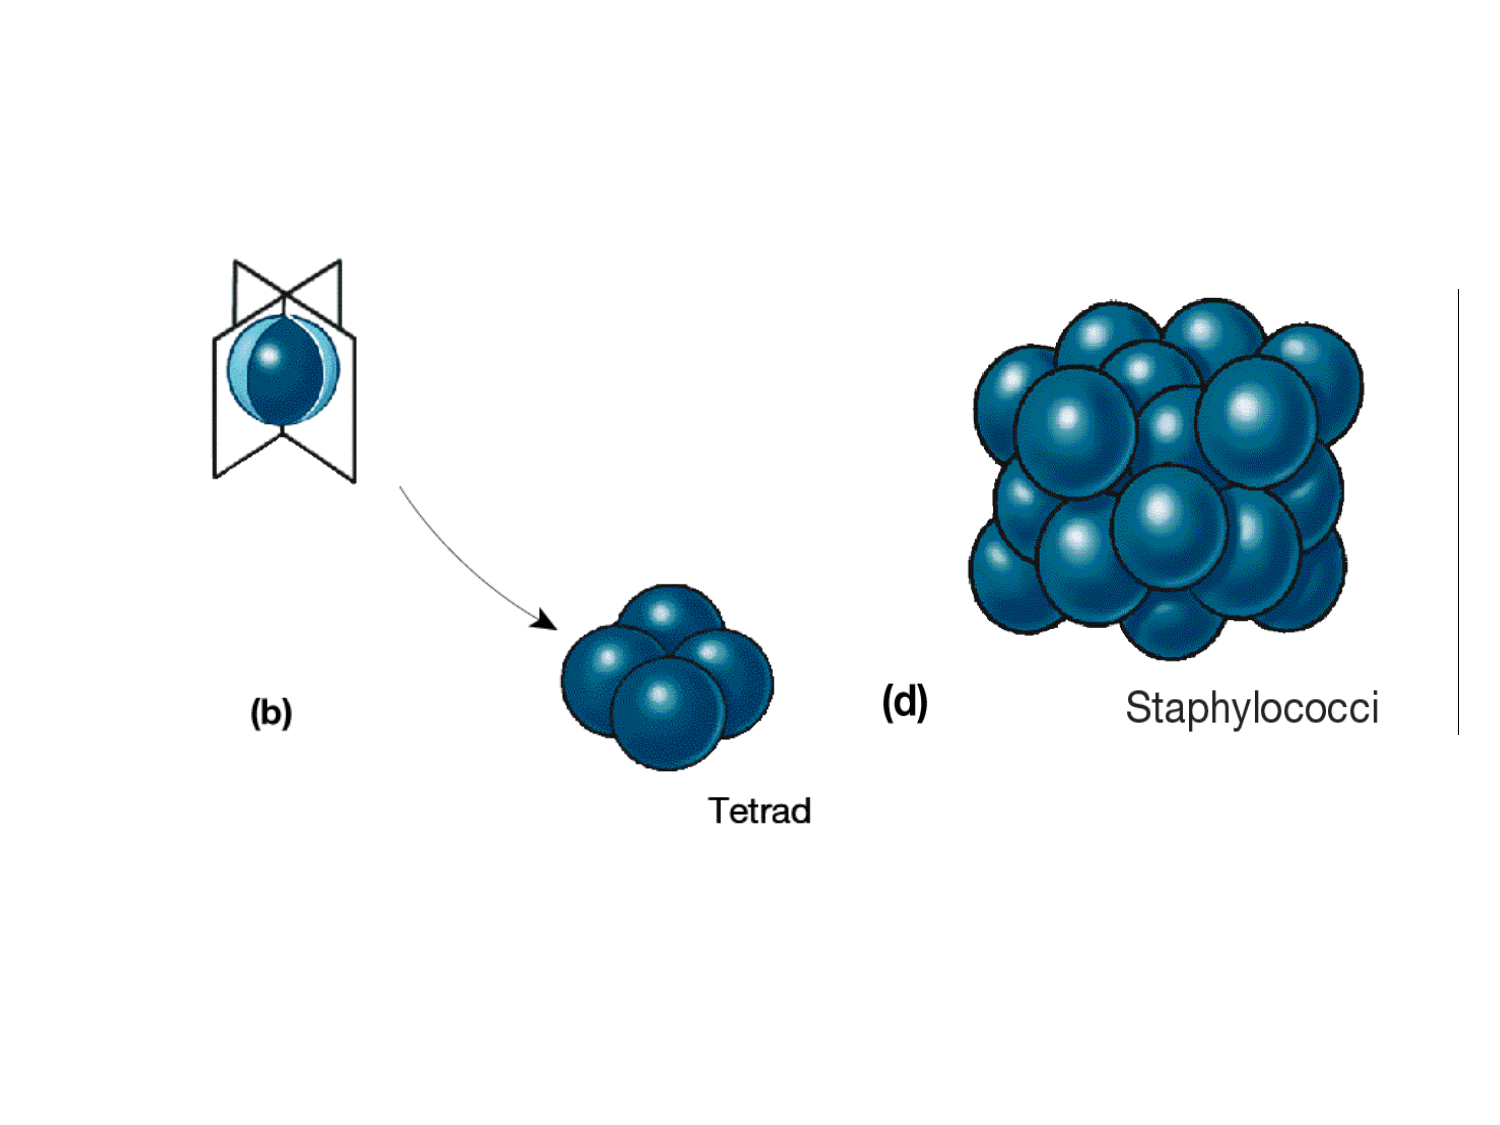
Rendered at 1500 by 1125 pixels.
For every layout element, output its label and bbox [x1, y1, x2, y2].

picture [37, 256, 1459, 833]
